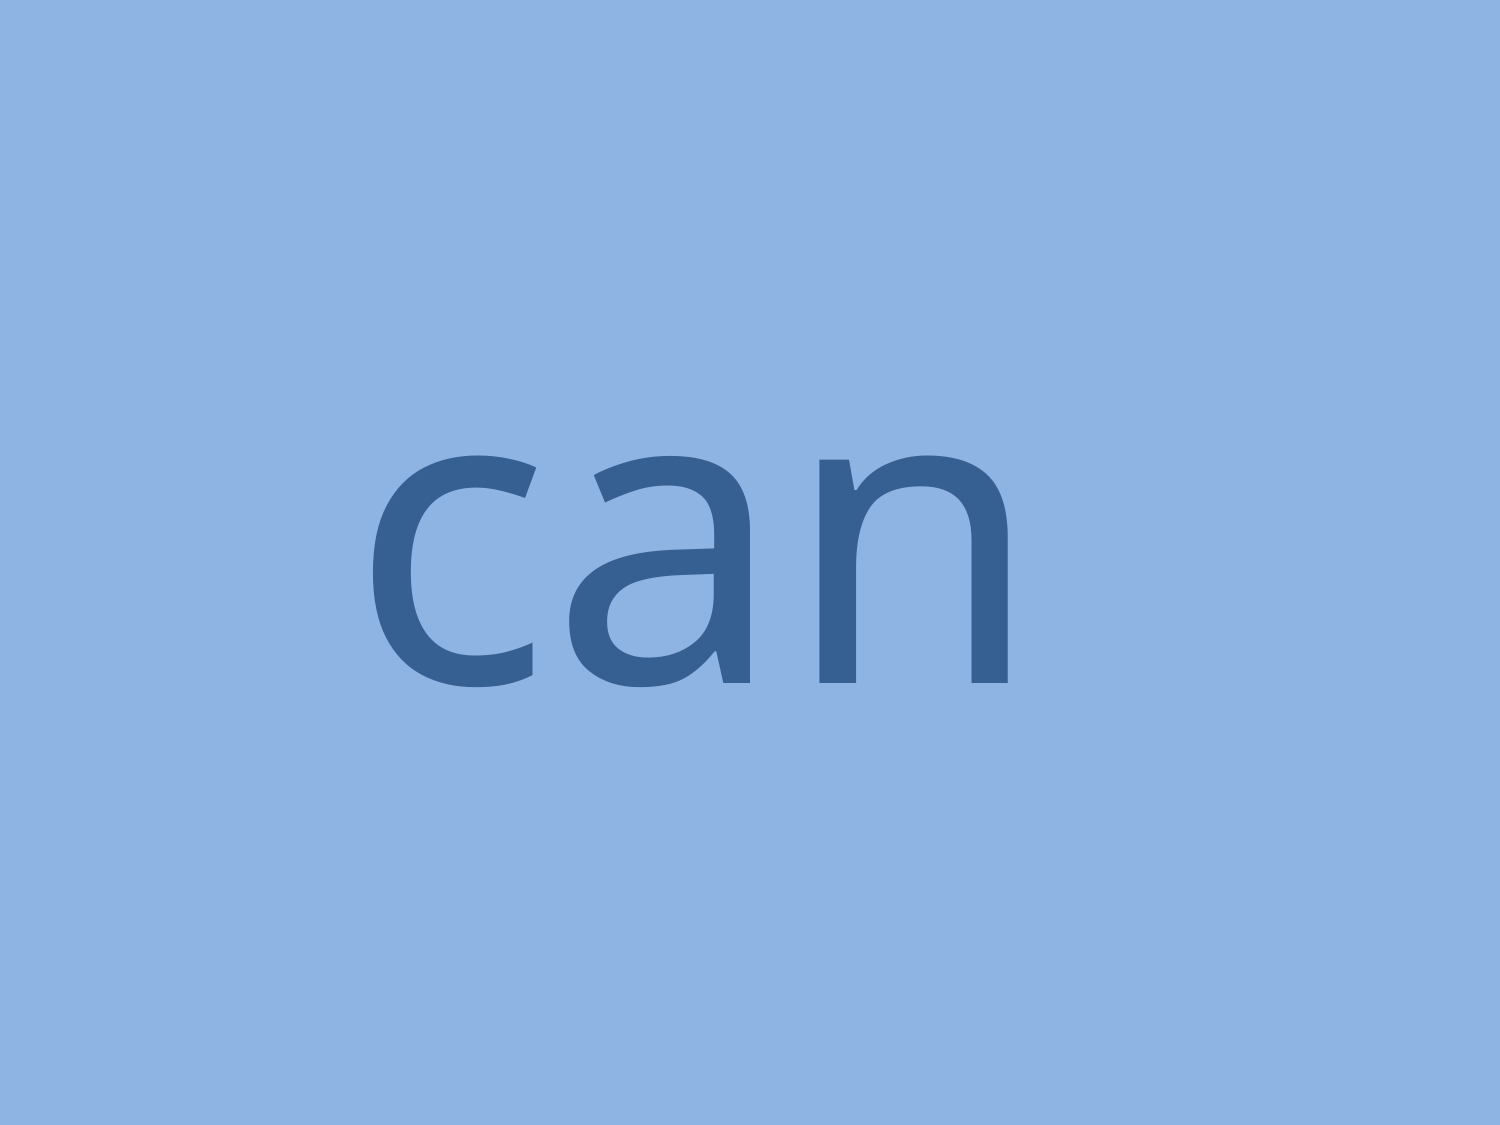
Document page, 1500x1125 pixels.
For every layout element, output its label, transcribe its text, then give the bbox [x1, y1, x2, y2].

text_box can [41, 259, 1459, 775]
